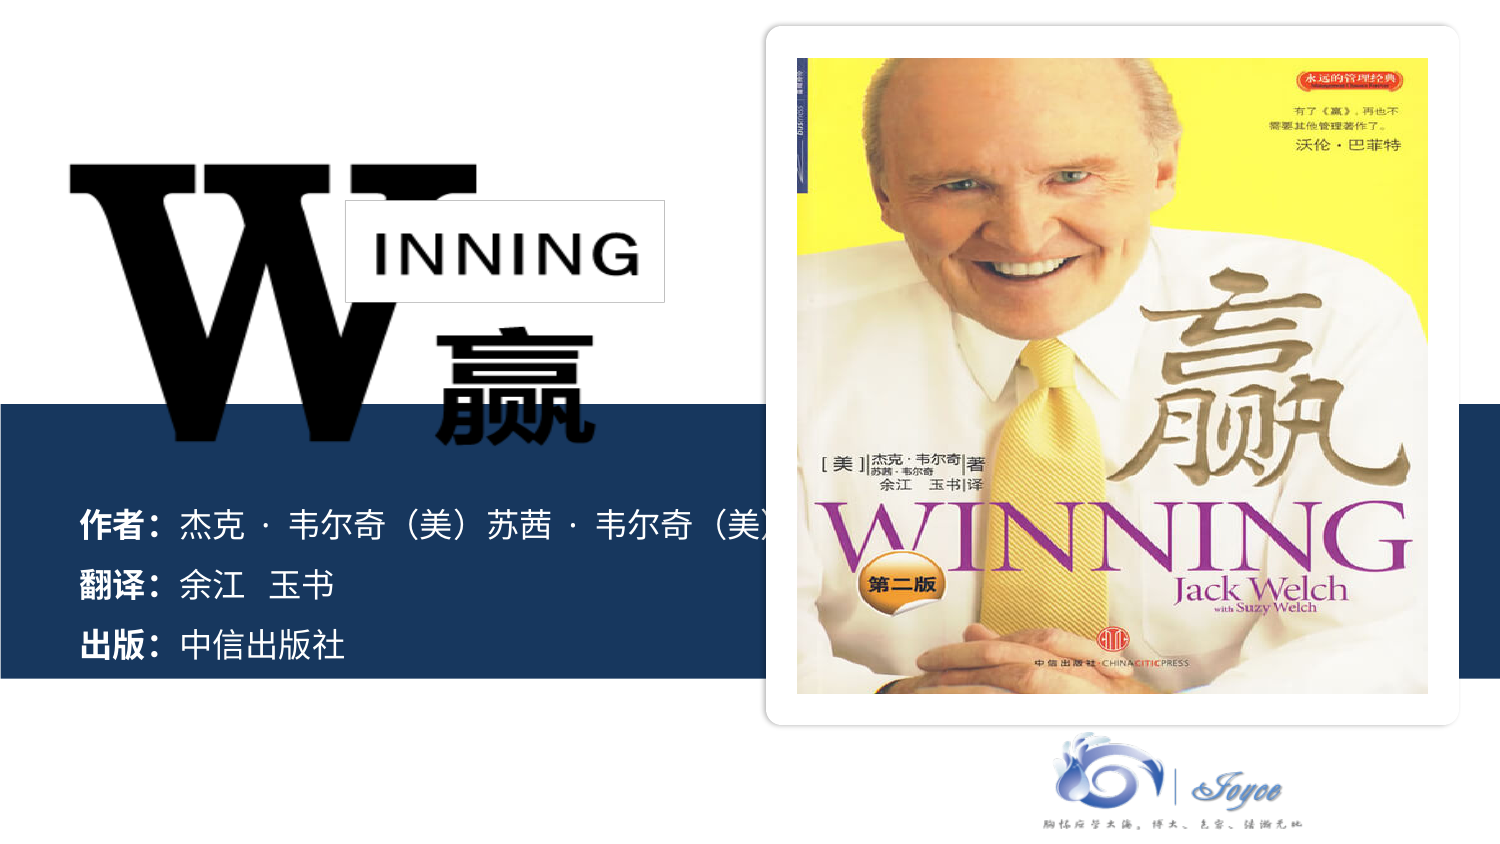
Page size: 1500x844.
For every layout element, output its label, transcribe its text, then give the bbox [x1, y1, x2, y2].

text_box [1033, 732, 1312, 839]
picture [796, 57, 1429, 694]
picture [40, 126, 728, 473]
text_box [1460, 404, 1500, 679]
text_box [0, 404, 761, 679]
text_box 作者：杰克 · 韦尔奇（美）苏茜 · 韦尔奇（美） 翻译：余江 玉书 出版：中信出版社 [64, 477, 761, 672]
